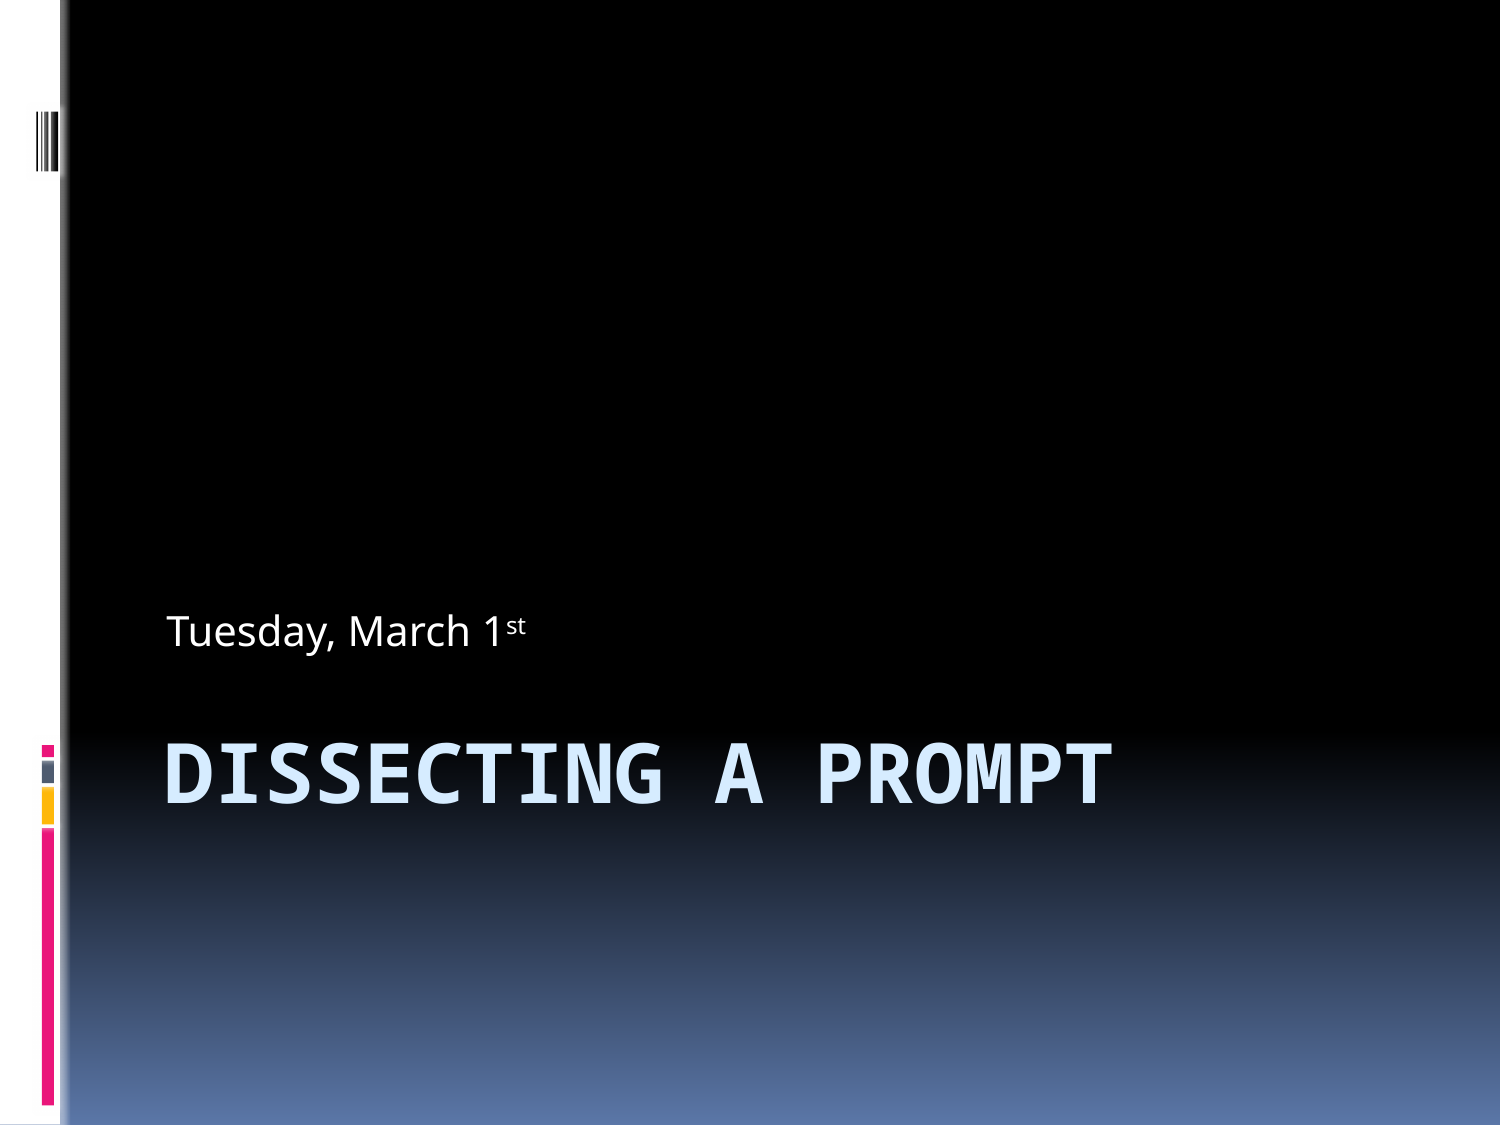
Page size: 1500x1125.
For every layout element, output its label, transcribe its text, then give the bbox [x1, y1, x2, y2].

subtitle Tuesday, March 1st [150, 464, 1425, 713]
title Dissecting a Prompt [150, 713, 1425, 1037]
